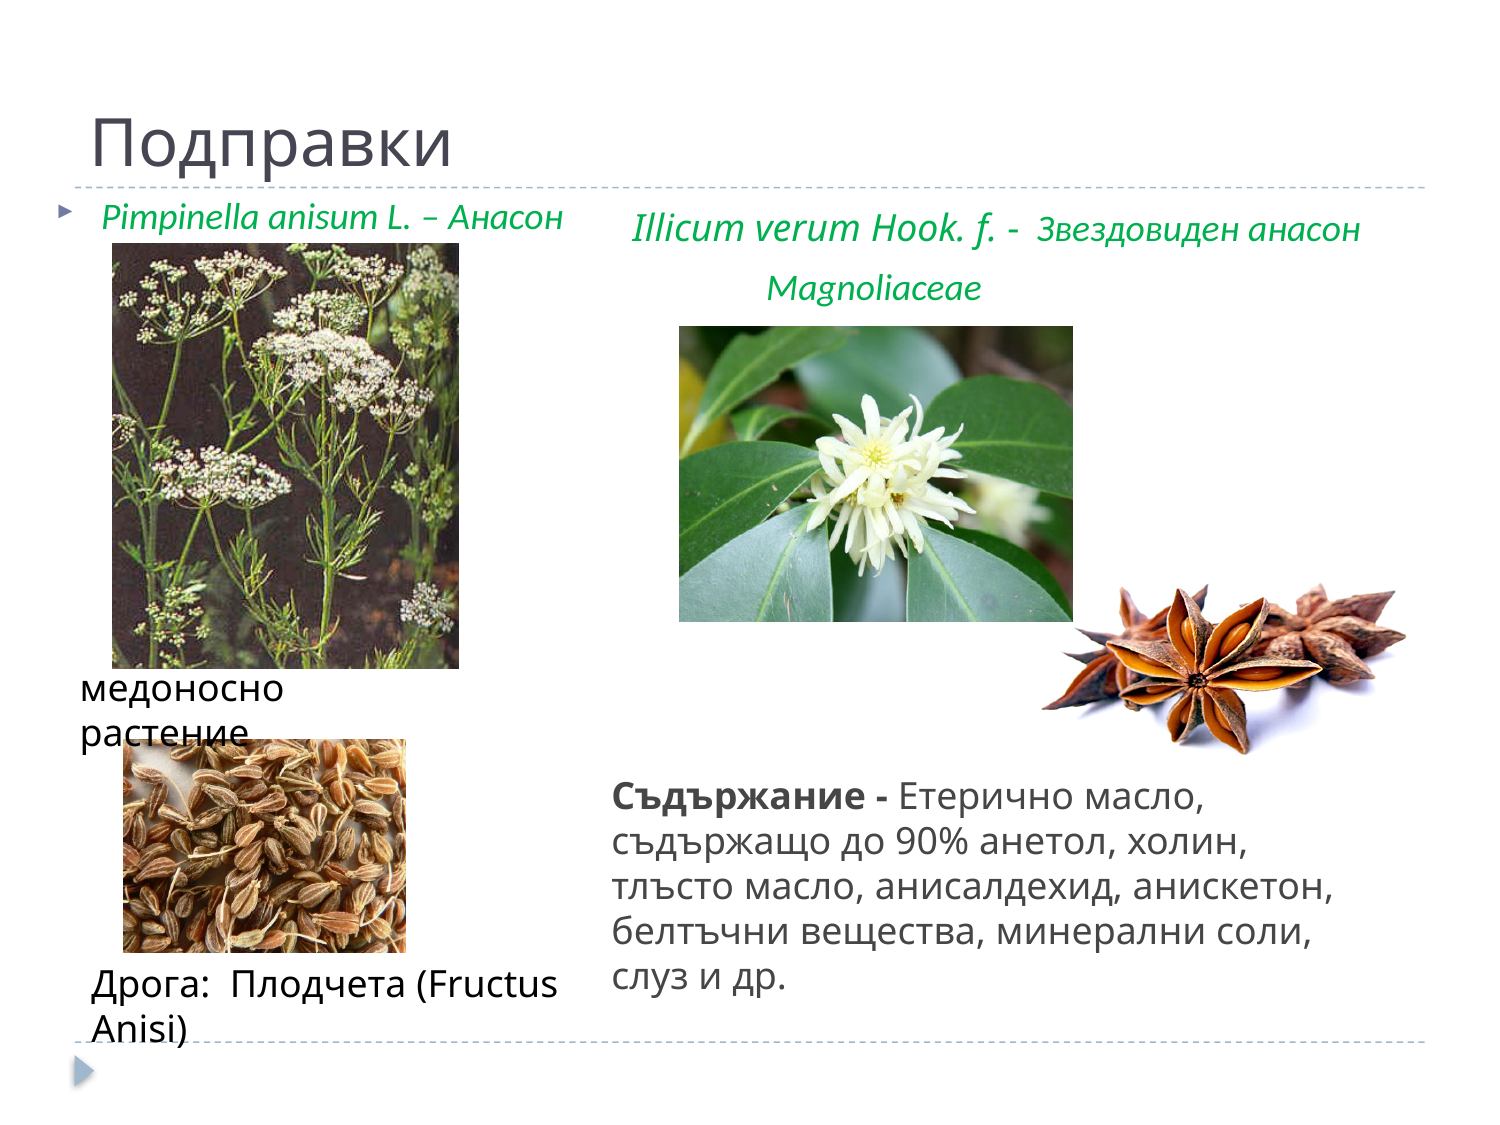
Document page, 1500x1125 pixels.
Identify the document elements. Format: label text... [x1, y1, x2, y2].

title Подправки [75, 24, 1425, 188]
picture [123, 739, 406, 953]
list Pimpinella anisum L. – Анасон [41, 184, 1392, 995]
picture [111, 243, 459, 670]
picture [678, 326, 1425, 759]
text_box медоносно растение [64, 656, 467, 762]
text_box Magnoliaceae [751, 256, 997, 315]
text_box Дрога: Плодчета (Fructus Anisi) [76, 952, 644, 1125]
text_box Съдържание - Етерично масло, съдържащо до 90% анетол, холин, тлъсто масло, анисалдехид, анискетон, белтъчни вещества, минерални соли, слуз и др. [596, 764, 1388, 1005]
text_box Illicum verum Hook. f. - Звездовиден анасон [617, 196, 1385, 256]
